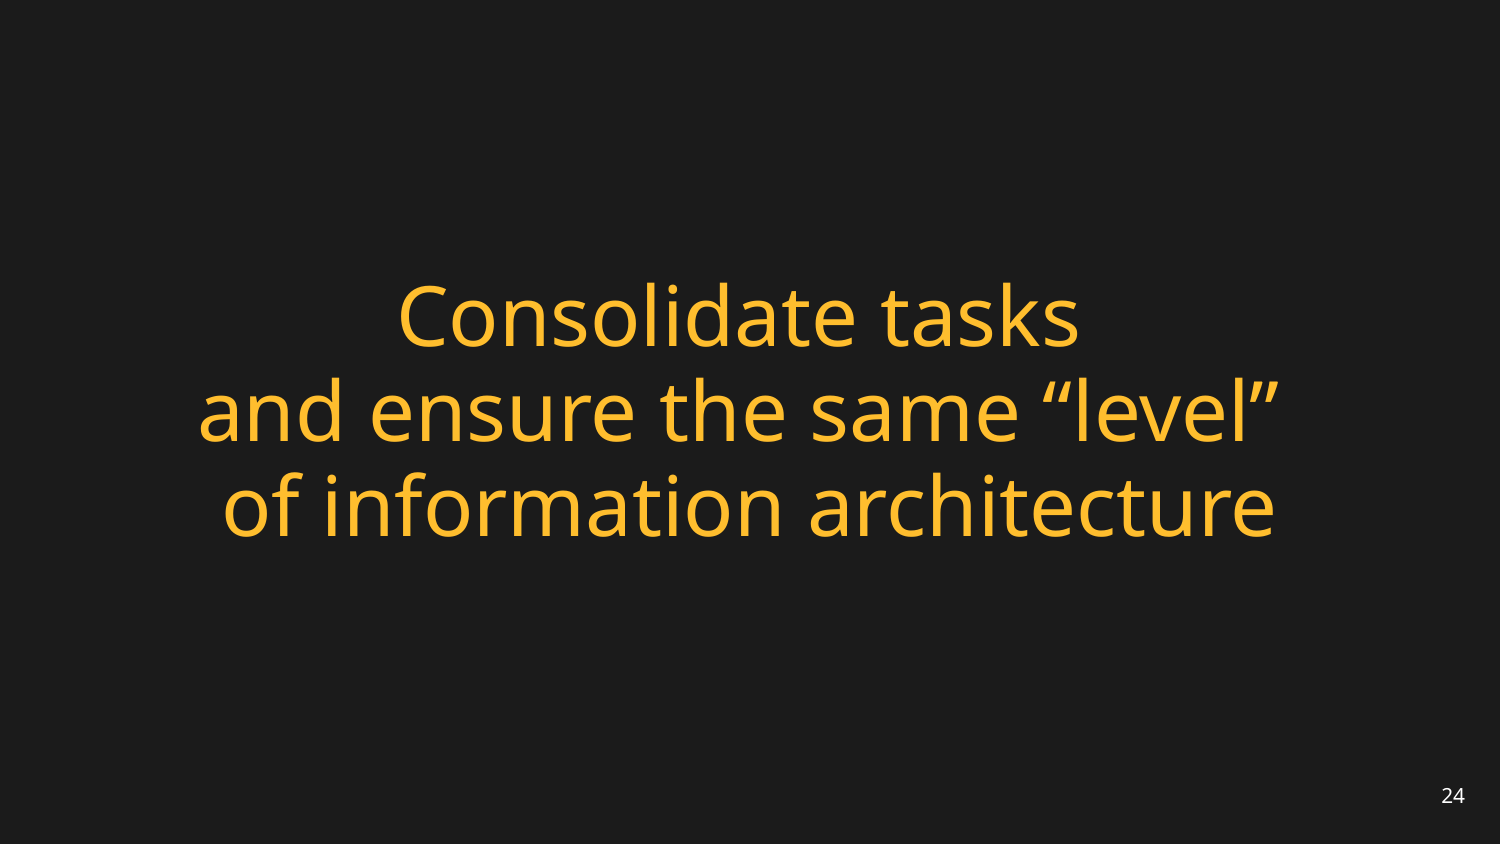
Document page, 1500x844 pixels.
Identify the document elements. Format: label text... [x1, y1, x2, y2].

title Consolidate tasks and ensure the same “level” of information architecture [51, 72, 1449, 753]
slide_number 24 [1389, 764, 1480, 830]
